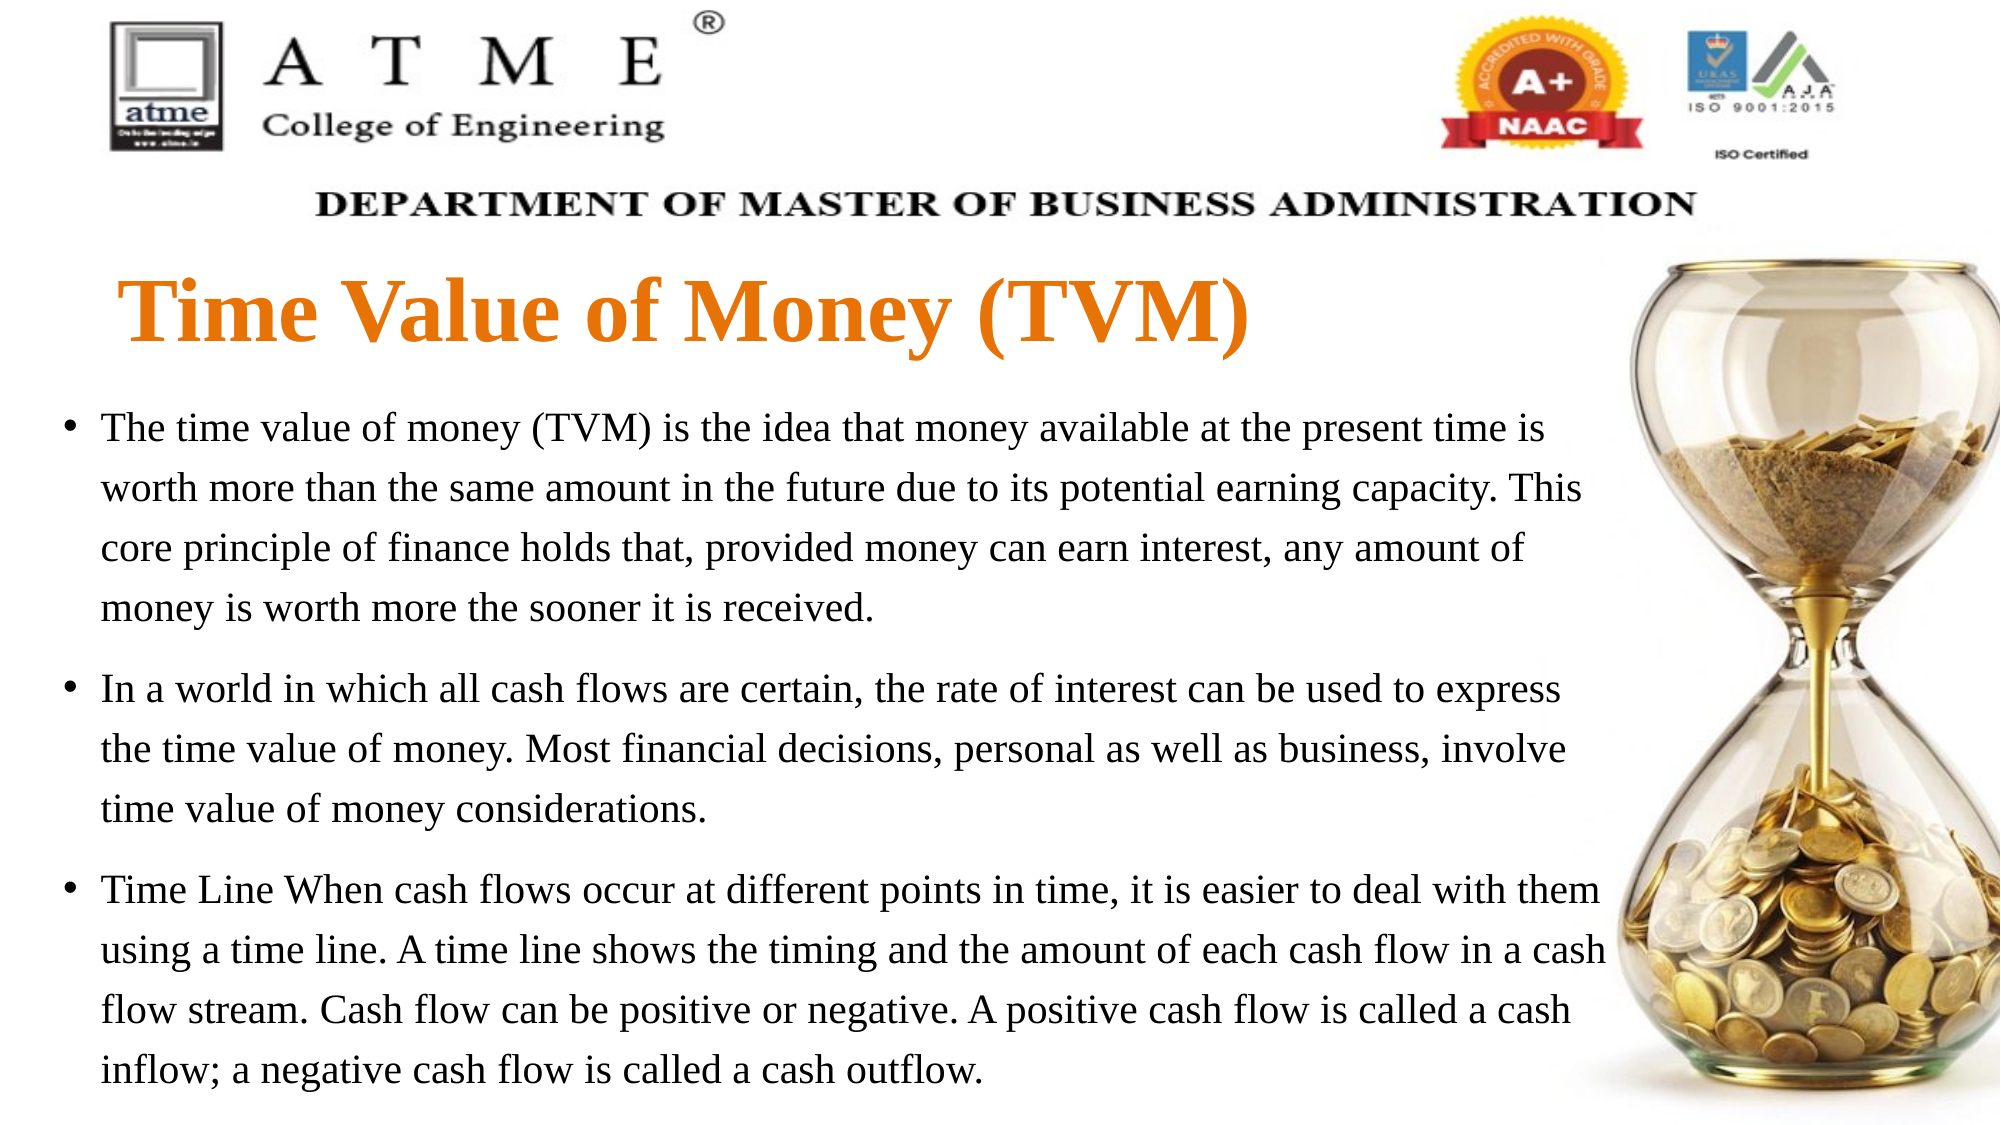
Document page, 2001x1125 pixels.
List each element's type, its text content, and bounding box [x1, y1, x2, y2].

list The time value of money (TVM) is the idea that money available at the present time is worth more than the same amount in the future due to its potential earning capacity. This core principle of finance holds that, provided money can earn interest, any amount of money is worth more the sooner it is received. In a world in which all cash flows are certain, the rate of interest can be used to express the time value of money. Most financial decisions, personal as well as business, involve time value of money considerations. Time Line When cash flows occur at different points in time, it is easier to deal with them using a time line. A time line shows the timing and the amount of each cash flow in a cash flow stream. Cash flow can be positive or negative. A positive cash flow is called a cash inflow; a negative cash flow is called a cash outflow. [48, 382, 1526, 1002]
title Time Value of Money (TVM) [102, 310, 1434, 370]
picture [100, 9, 2000, 1125]
